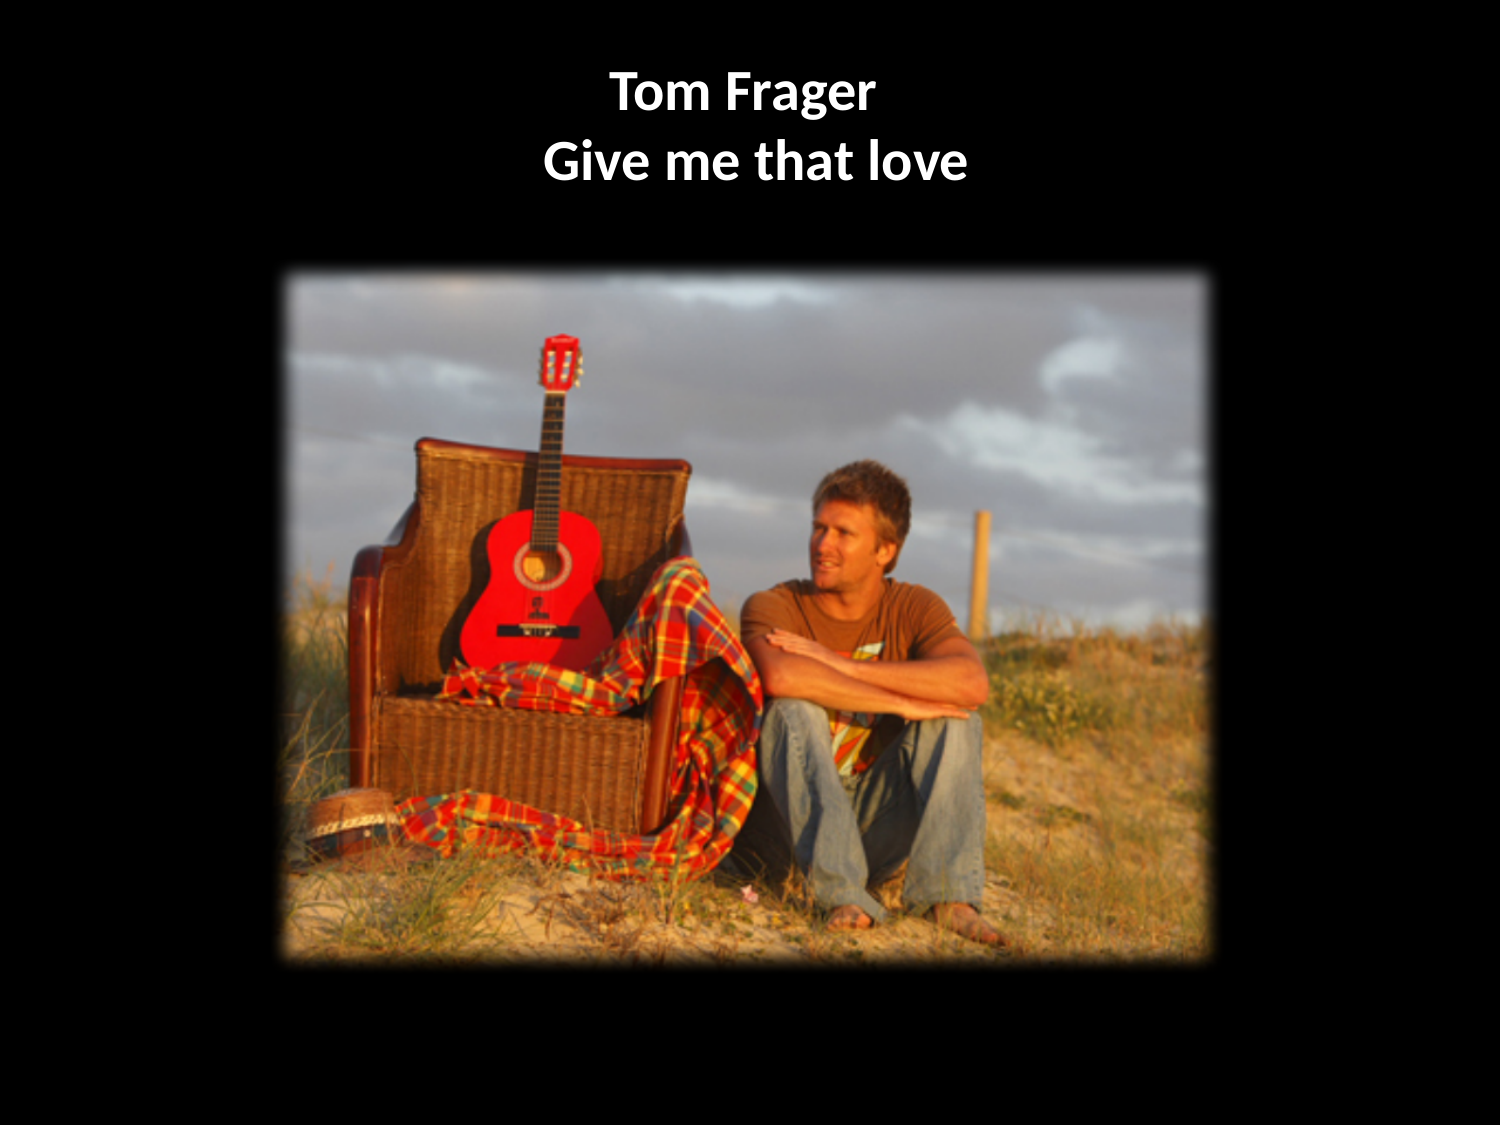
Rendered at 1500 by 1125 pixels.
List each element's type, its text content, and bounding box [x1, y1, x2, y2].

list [269, 257, 1226, 975]
title Tom Frager Give me that love [75, 45, 1425, 200]
